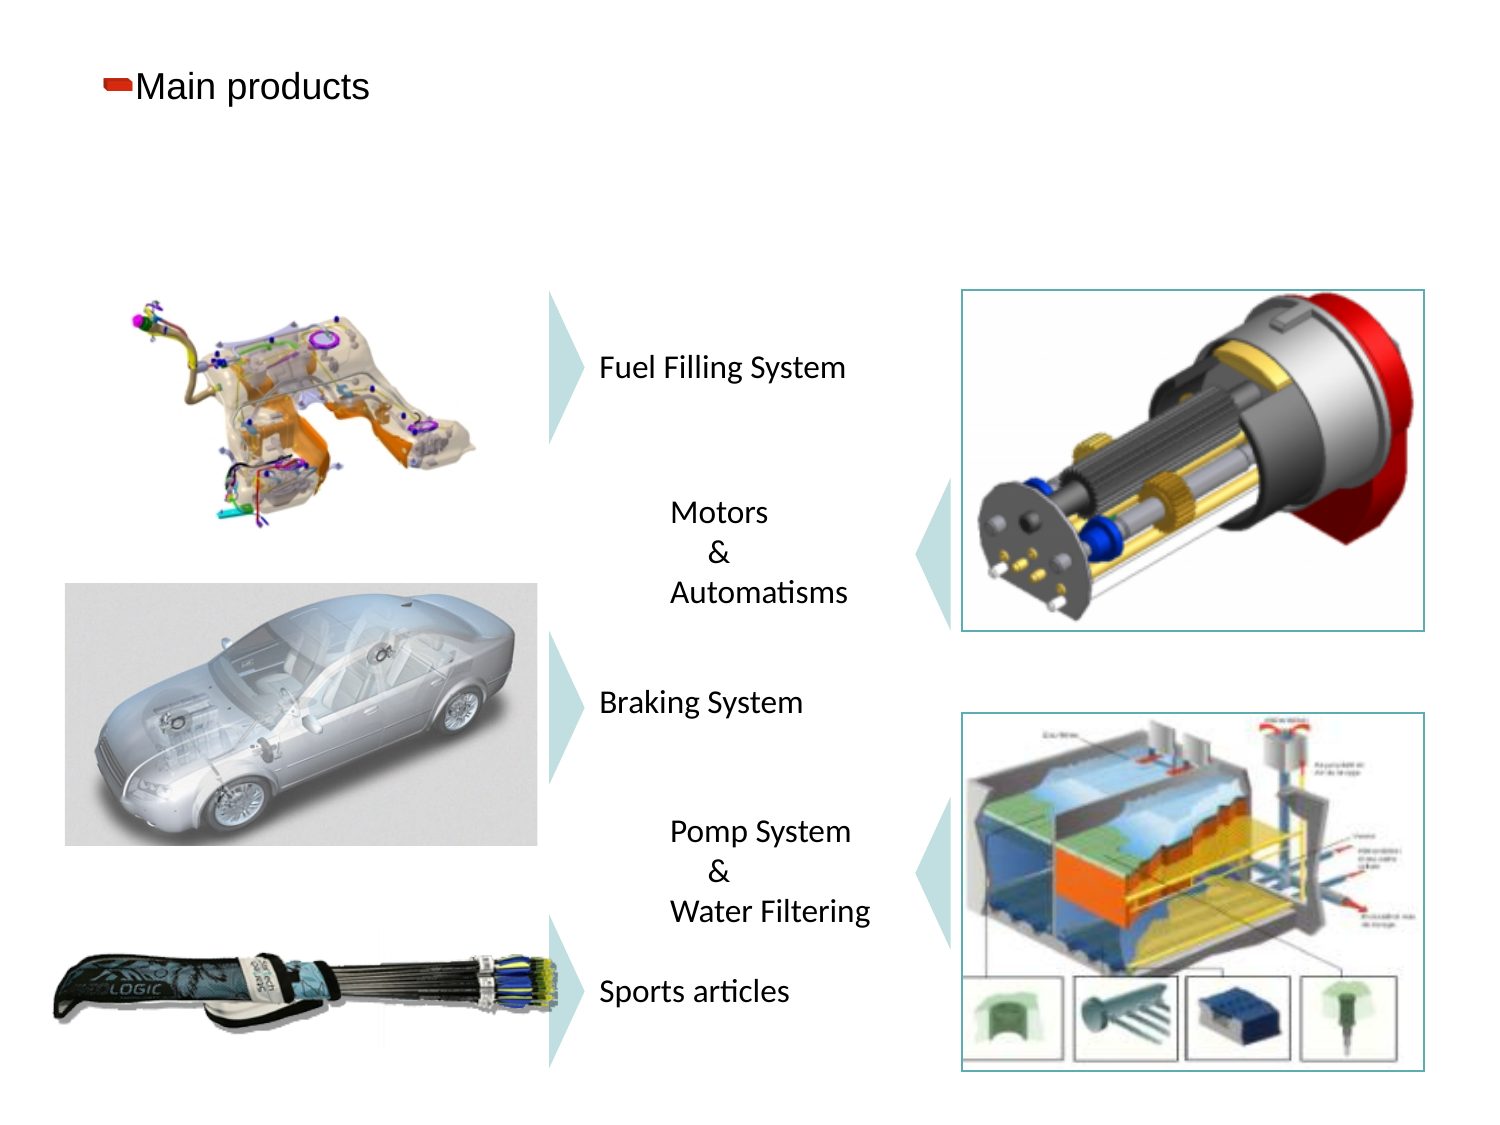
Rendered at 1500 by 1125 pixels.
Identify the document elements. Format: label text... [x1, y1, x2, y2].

text_box [913, 475, 953, 633]
text_box [547, 288, 587, 447]
text_box Braking System [584, 672, 950, 727]
text_box Sports articles [584, 961, 892, 1017]
text_box Pomp System & Water Filtering [655, 801, 957, 937]
text_box [547, 932, 584, 1071]
picture [47, 926, 556, 1045]
text_box [946, 794, 953, 801]
text_box [547, 912, 558, 927]
picture [962, 290, 1424, 631]
text_box Fuel Filling System [584, 337, 957, 393]
text_box [942, 937, 953, 953]
text_box Main products [87, 54, 1115, 115]
picture [962, 713, 1424, 1071]
text_box [547, 628, 584, 787]
picture [101, 75, 136, 94]
picture [64, 290, 538, 540]
text_box Motors & Automatisms [655, 483, 916, 618]
picture [64, 583, 538, 846]
